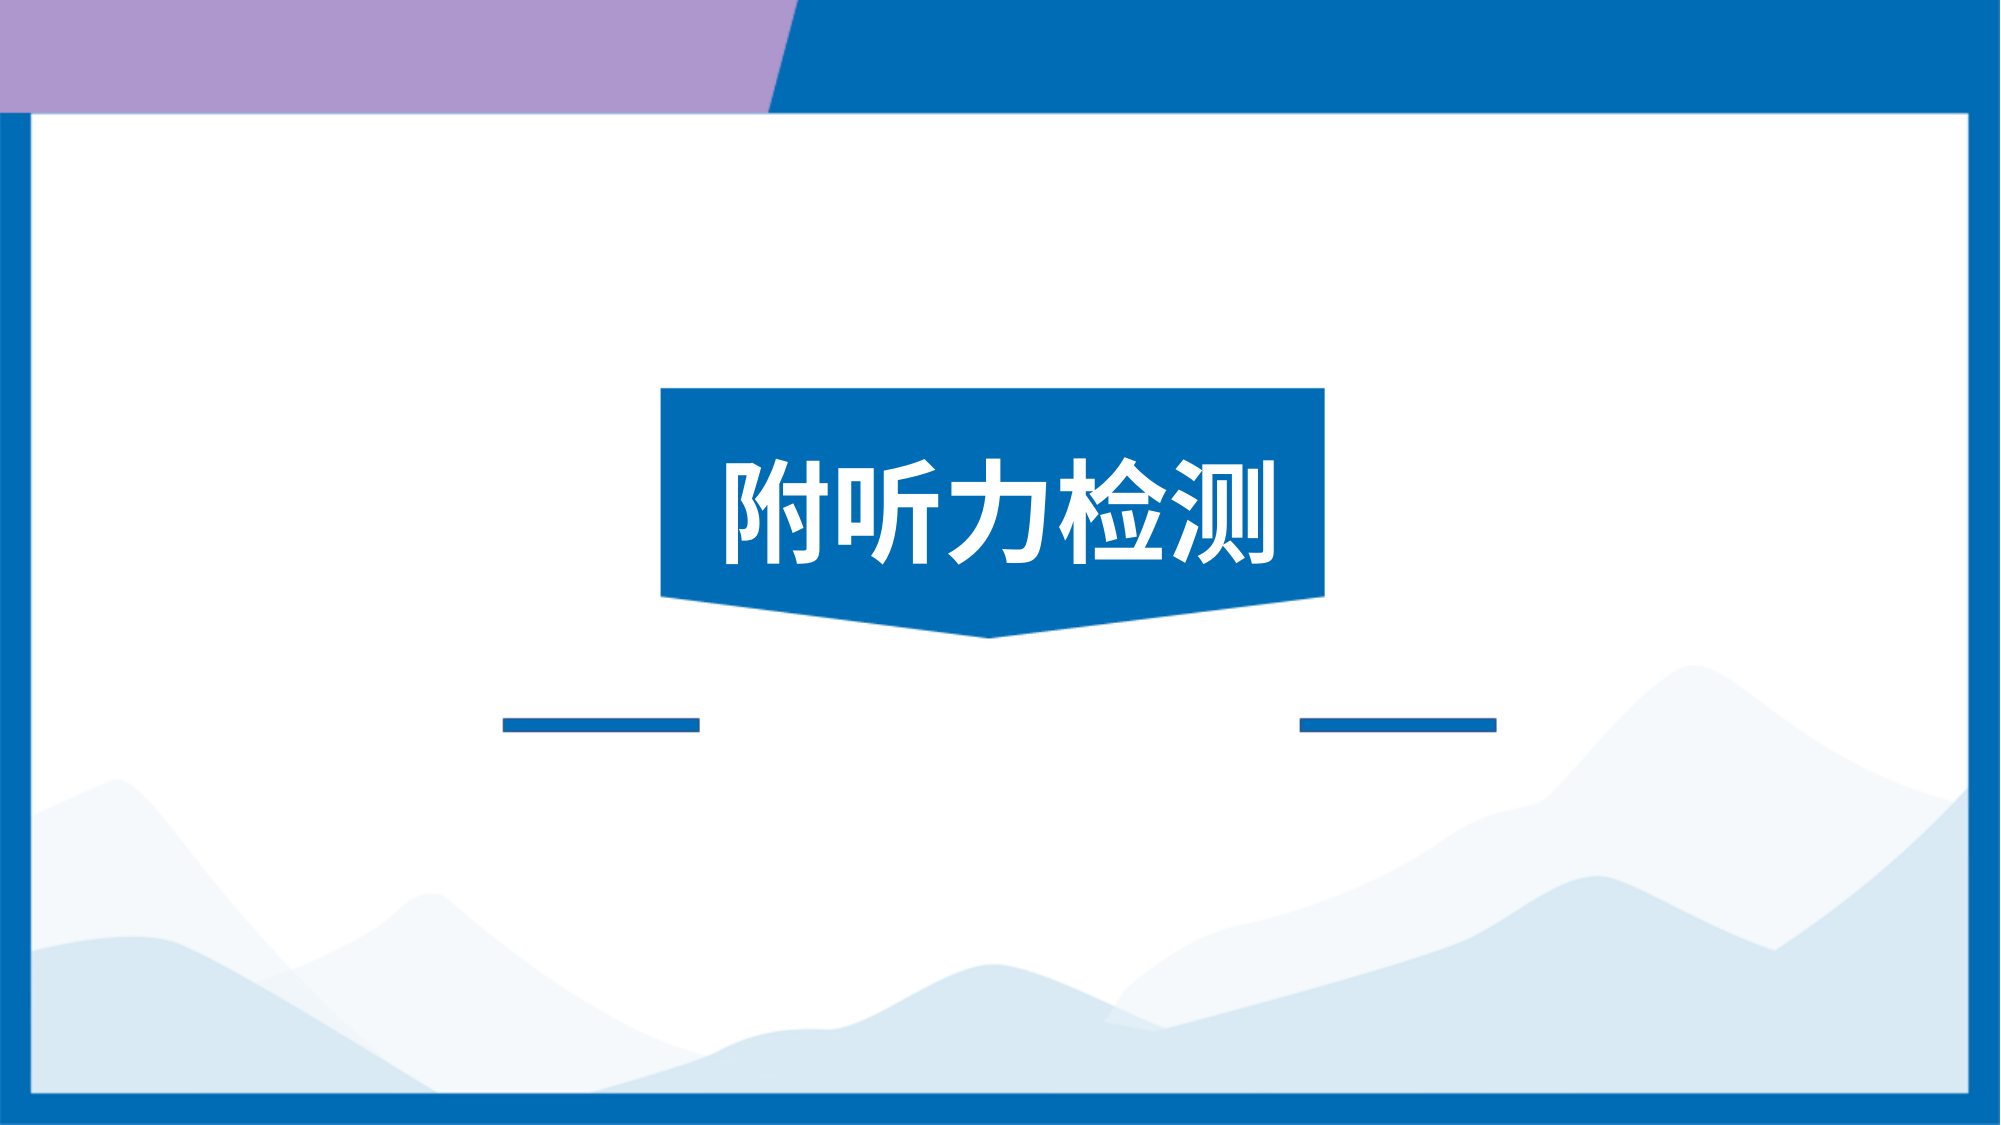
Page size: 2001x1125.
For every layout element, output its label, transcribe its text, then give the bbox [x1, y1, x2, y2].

picture [0, 0, 2000, 1125]
text_box 附听力检测 [667, 391, 1332, 578]
